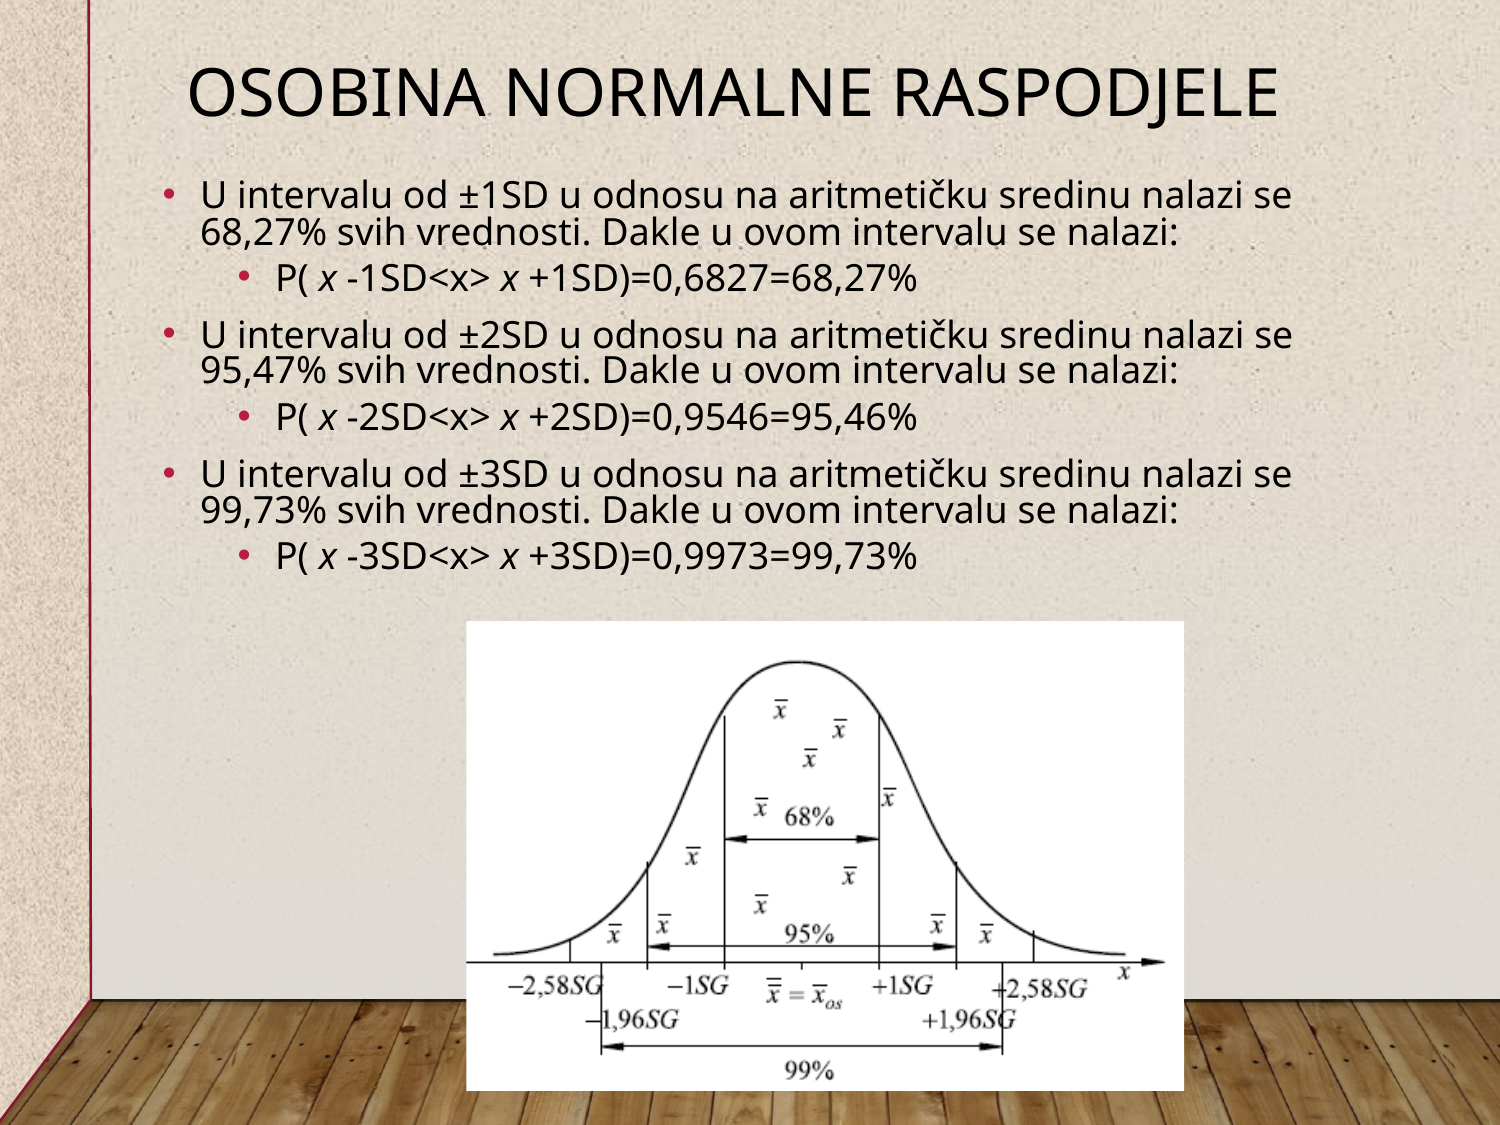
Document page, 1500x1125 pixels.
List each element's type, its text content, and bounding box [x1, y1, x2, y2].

title OSOBINA NORMALNE RASPODJELE [171, 42, 1447, 231]
picture [0, 999, 1500, 1125]
picture [91, 0, 1500, 395]
list U intervalu od ±1SD u odnosu na aritmetičku sredinu nalazi se 68,27% svih vrednosti. Dakle u ovom intervalu se nalazi: P( x -1SD<x> x +1SD)=0,6827=68,27% U intervalu od ±2SD u odnosu na aritmetičku sredinu nalazi se 95,47% svih vrednosti. Dakle u ovom intervalu se nalazi: P( x -2SD<x> x +2SD)=0,9546=95,46% U intervalu od ±3SD u odnosu na aritmetičku sredinu nalazi se 99,73% svih vrednosti. Dakle u ovom intervalu se nalazi: P( x -3SD<x> x +3SD)=0,9973=99,73% [147, 172, 1423, 563]
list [466, 621, 1185, 1092]
